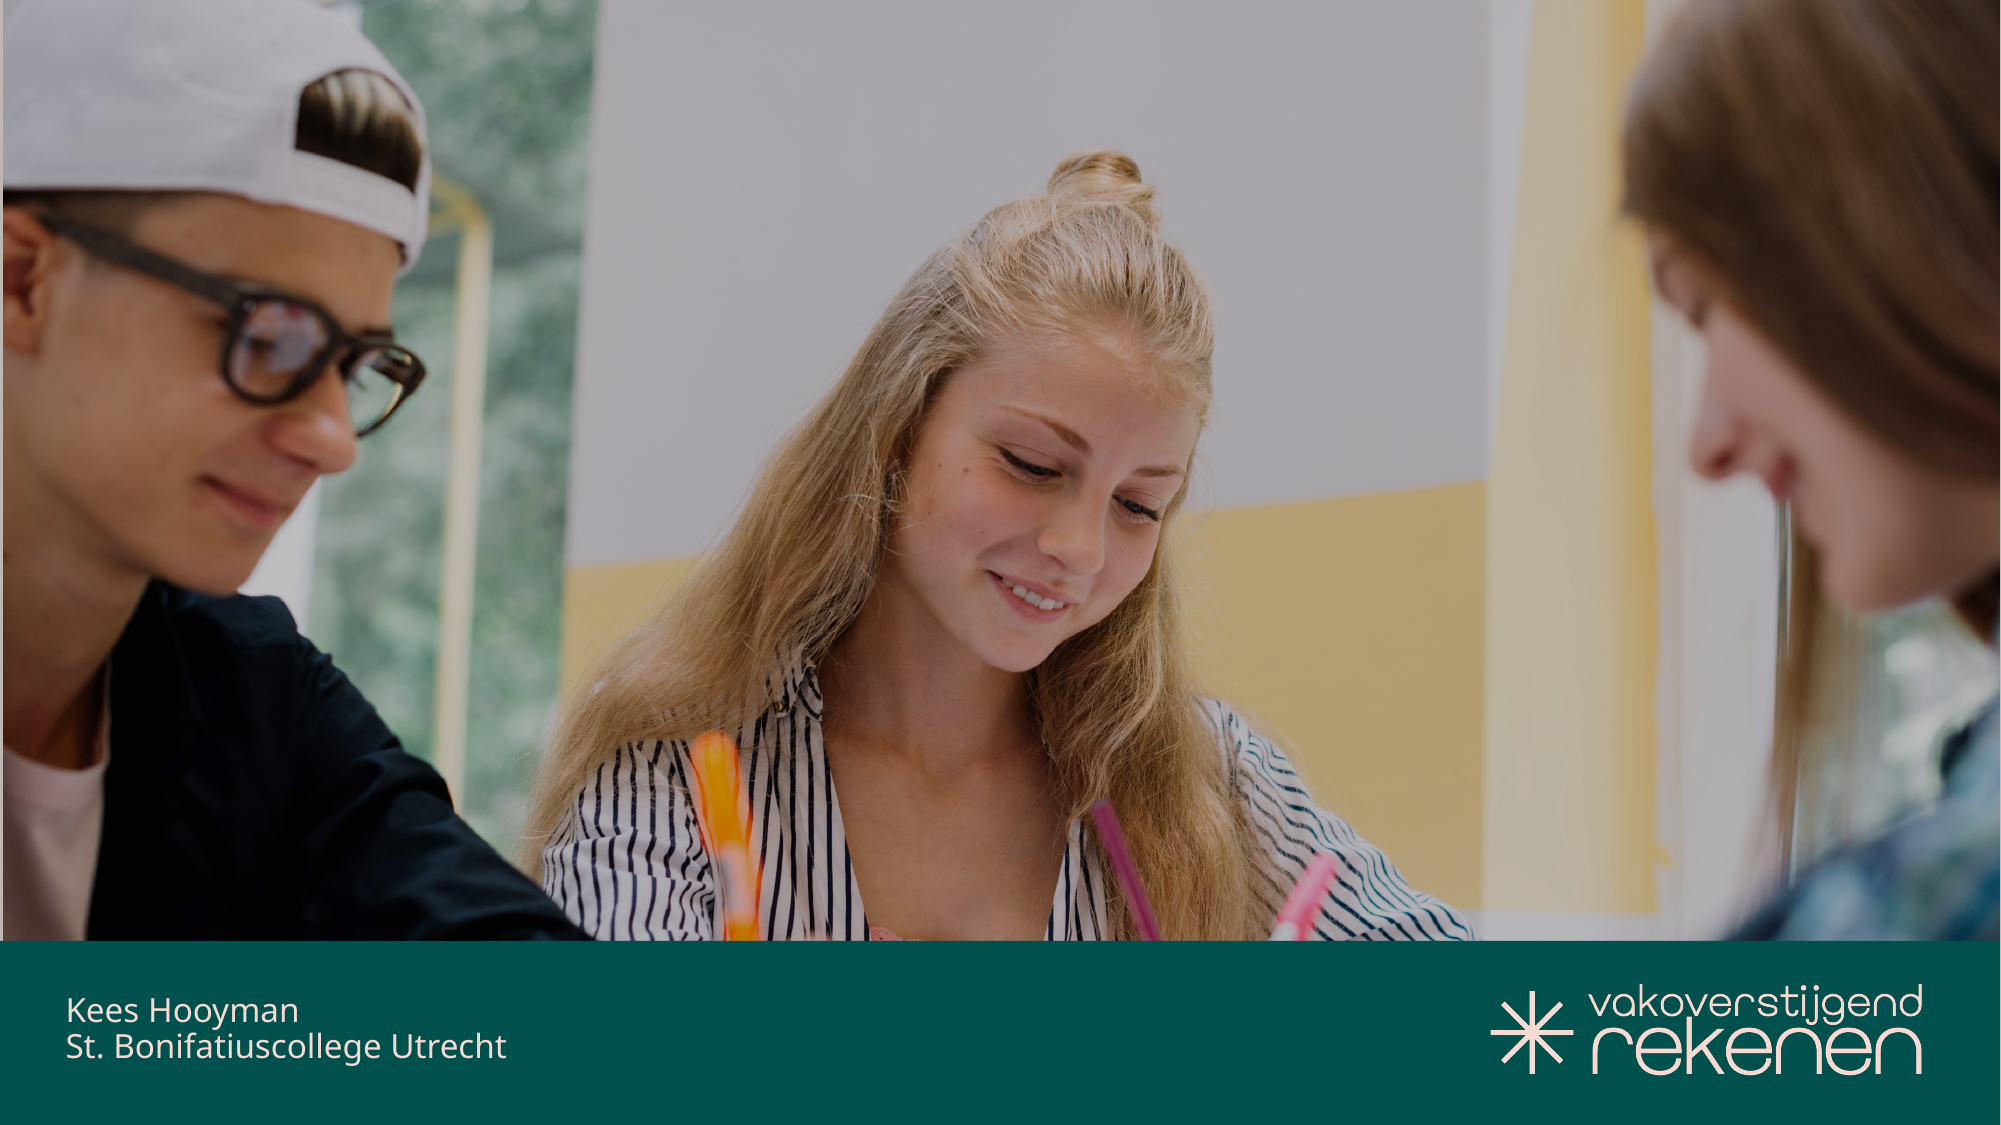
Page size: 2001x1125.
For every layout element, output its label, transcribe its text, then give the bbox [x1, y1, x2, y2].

picture [3, 0, 2000, 940]
picture [1462, 966, 1950, 1093]
text_box Kees Hooyman St. Bonifatiuscollege Utrecht [50, 986, 680, 1083]
